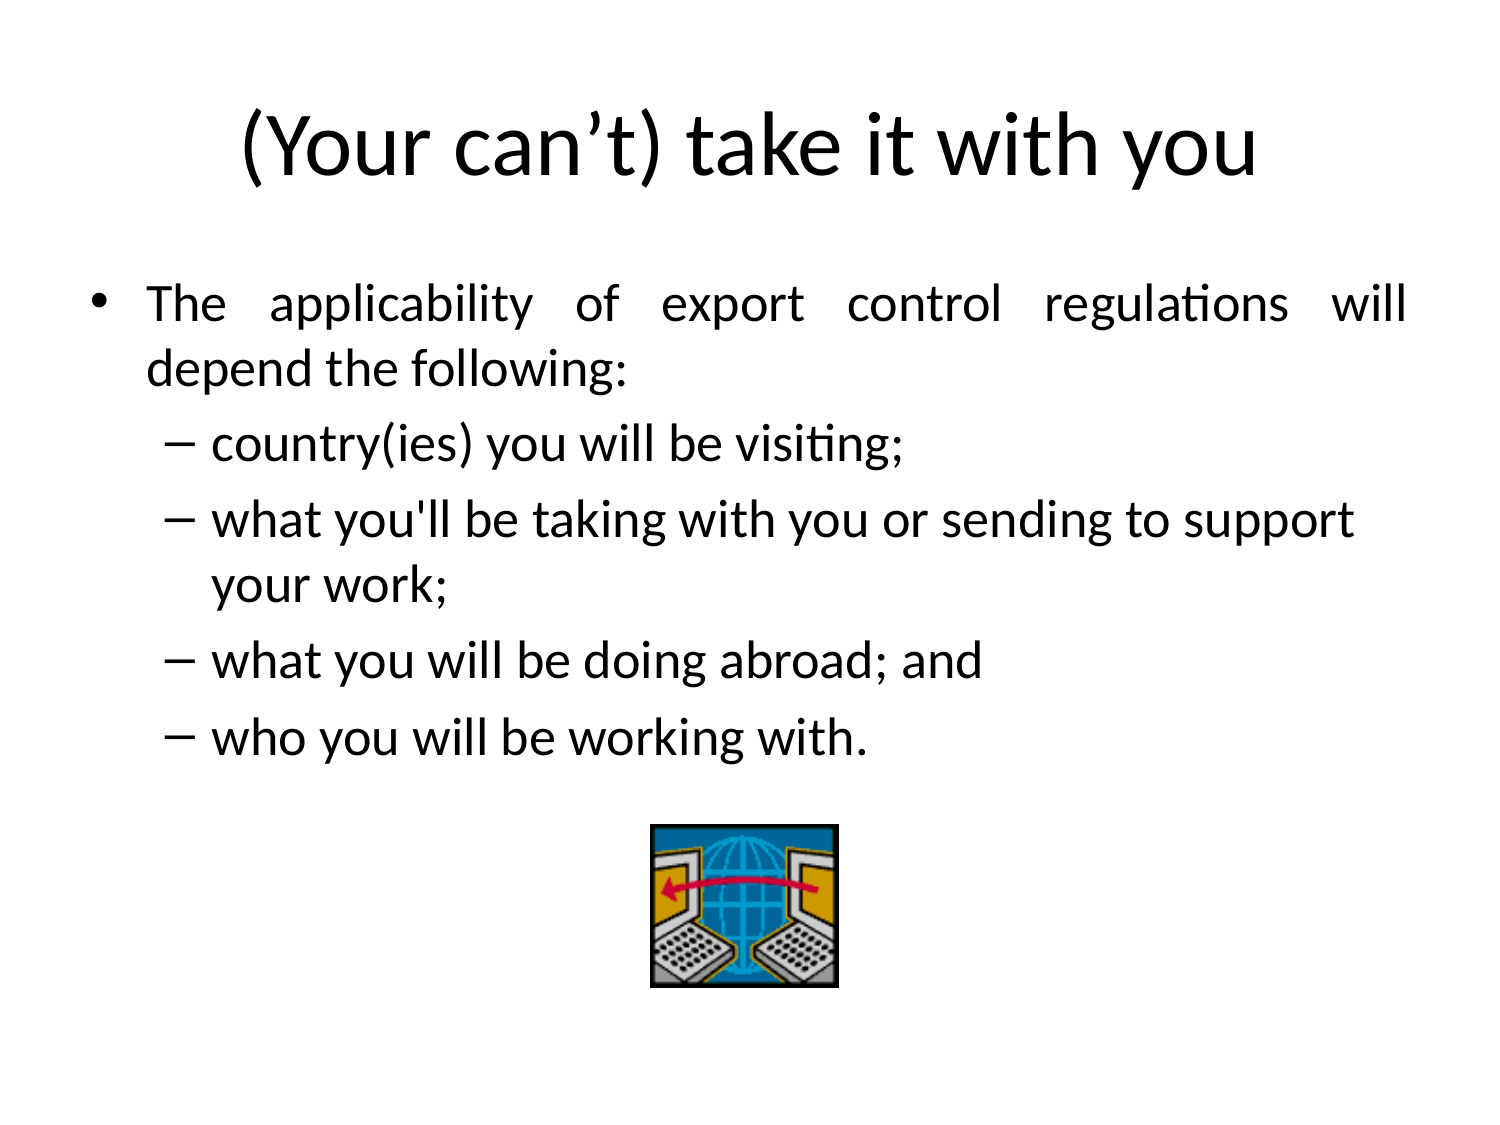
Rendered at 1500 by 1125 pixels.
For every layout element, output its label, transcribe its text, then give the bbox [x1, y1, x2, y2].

picture [649, 824, 840, 988]
list The applicability of export control regulations will depend the following: country(ies) you will be visiting; what you'll be taking with you or sending to support your work; what you will be doing abroad; and who you will be working with. [74, 259, 1425, 1002]
title (Your can’t) take it with you [75, 45, 1425, 233]
